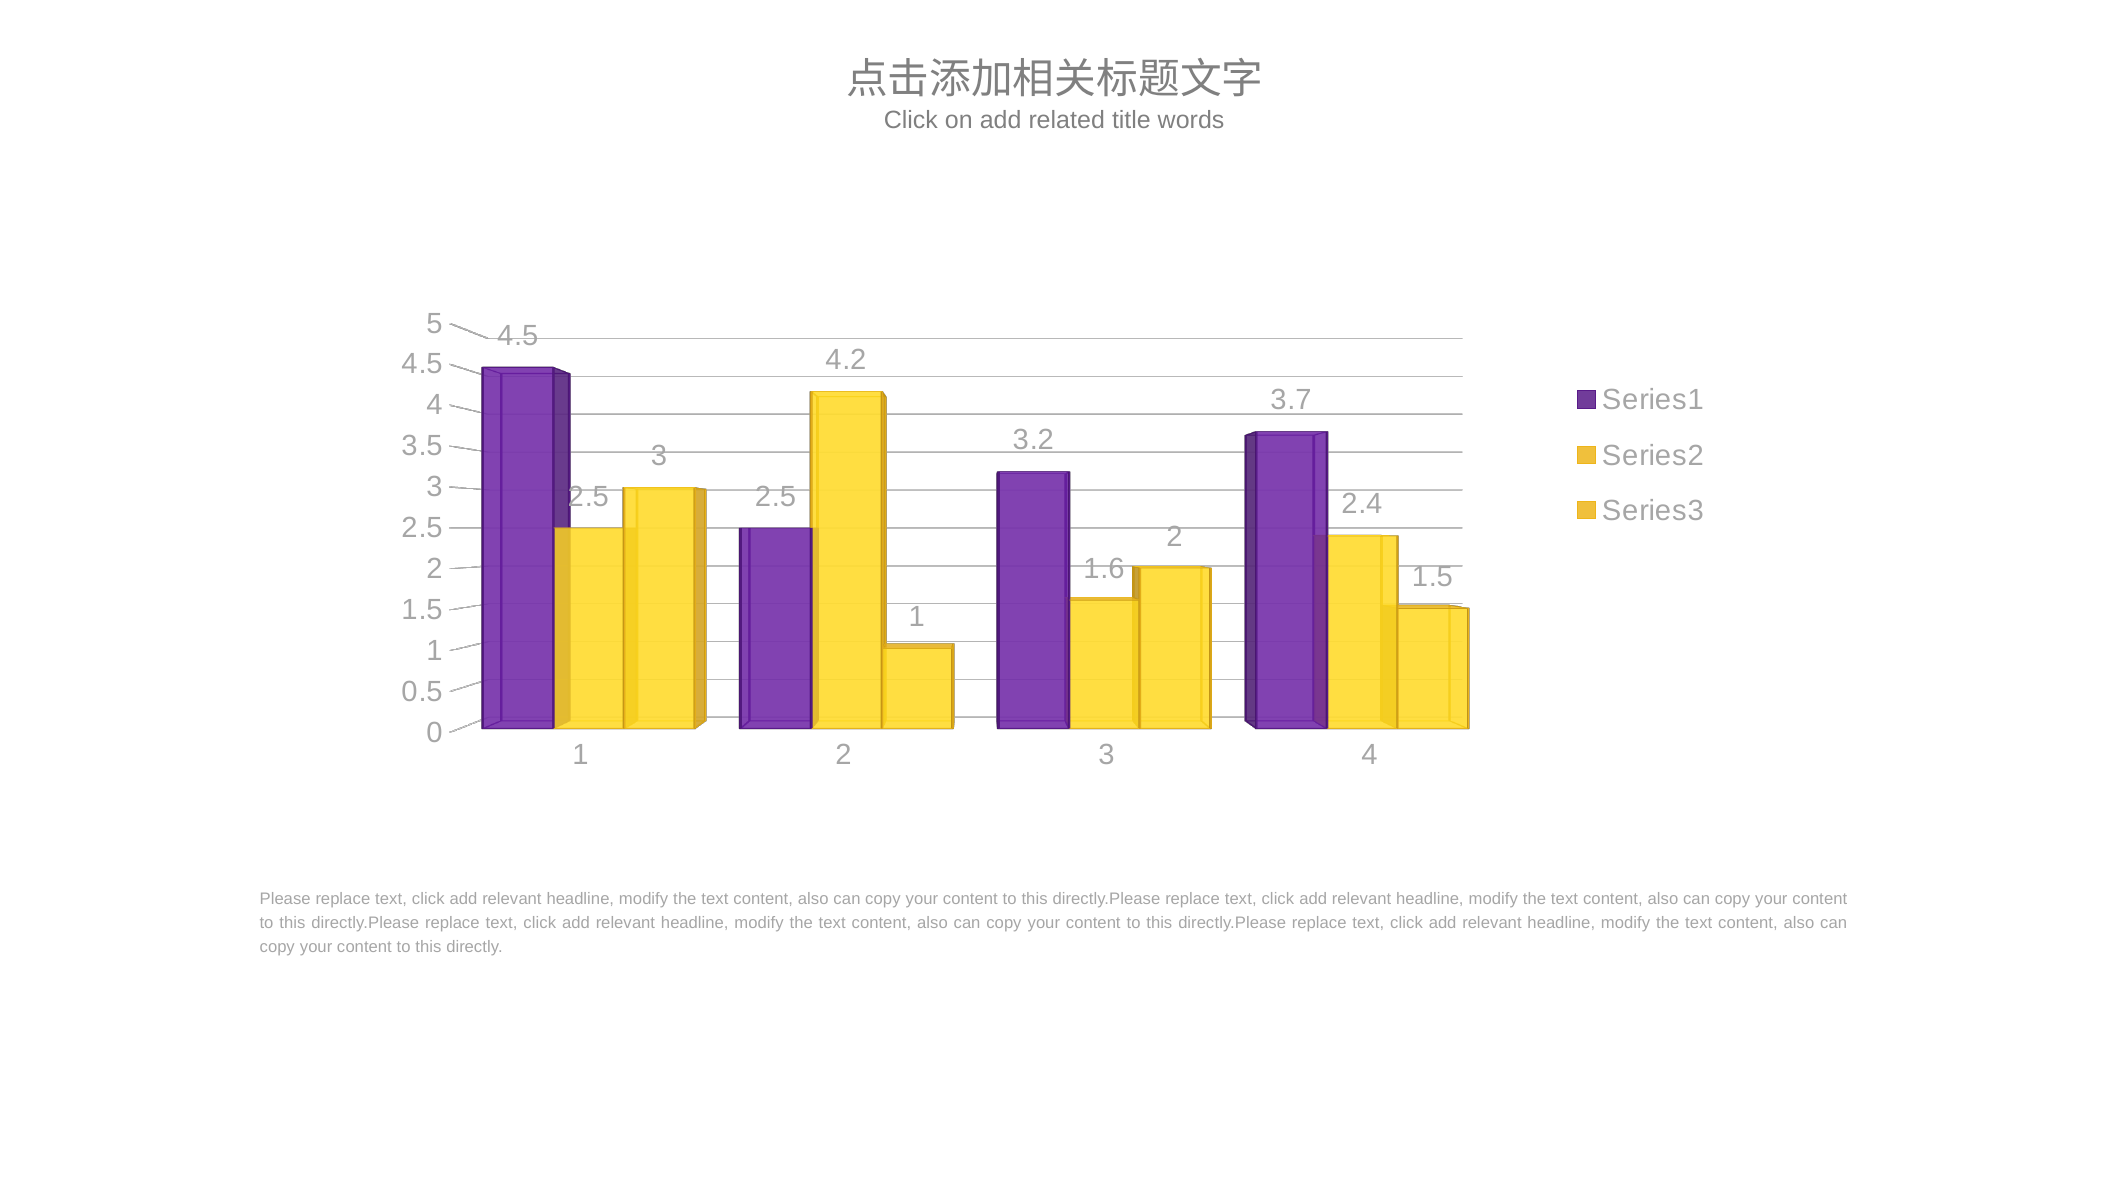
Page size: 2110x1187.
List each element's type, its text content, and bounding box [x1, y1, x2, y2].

text_box Please replace text, click add relevant headline, modify the text content, also can copy your content to this directly.Please replace text, click add relevant headline, modify the text content, also can copy your content to this directly.Please replace text, click add relevant headline, modify the text content, also can copy your content to this directly.Please replace text, click add relevant headline, modify the text content, also can copy your content to this directly. [244, 876, 1865, 964]
text_box 点击添加相关标题文字 [803, 44, 1307, 107]
chart [354, 297, 1750, 790]
text_box Click on add related title words [864, 95, 1246, 158]
